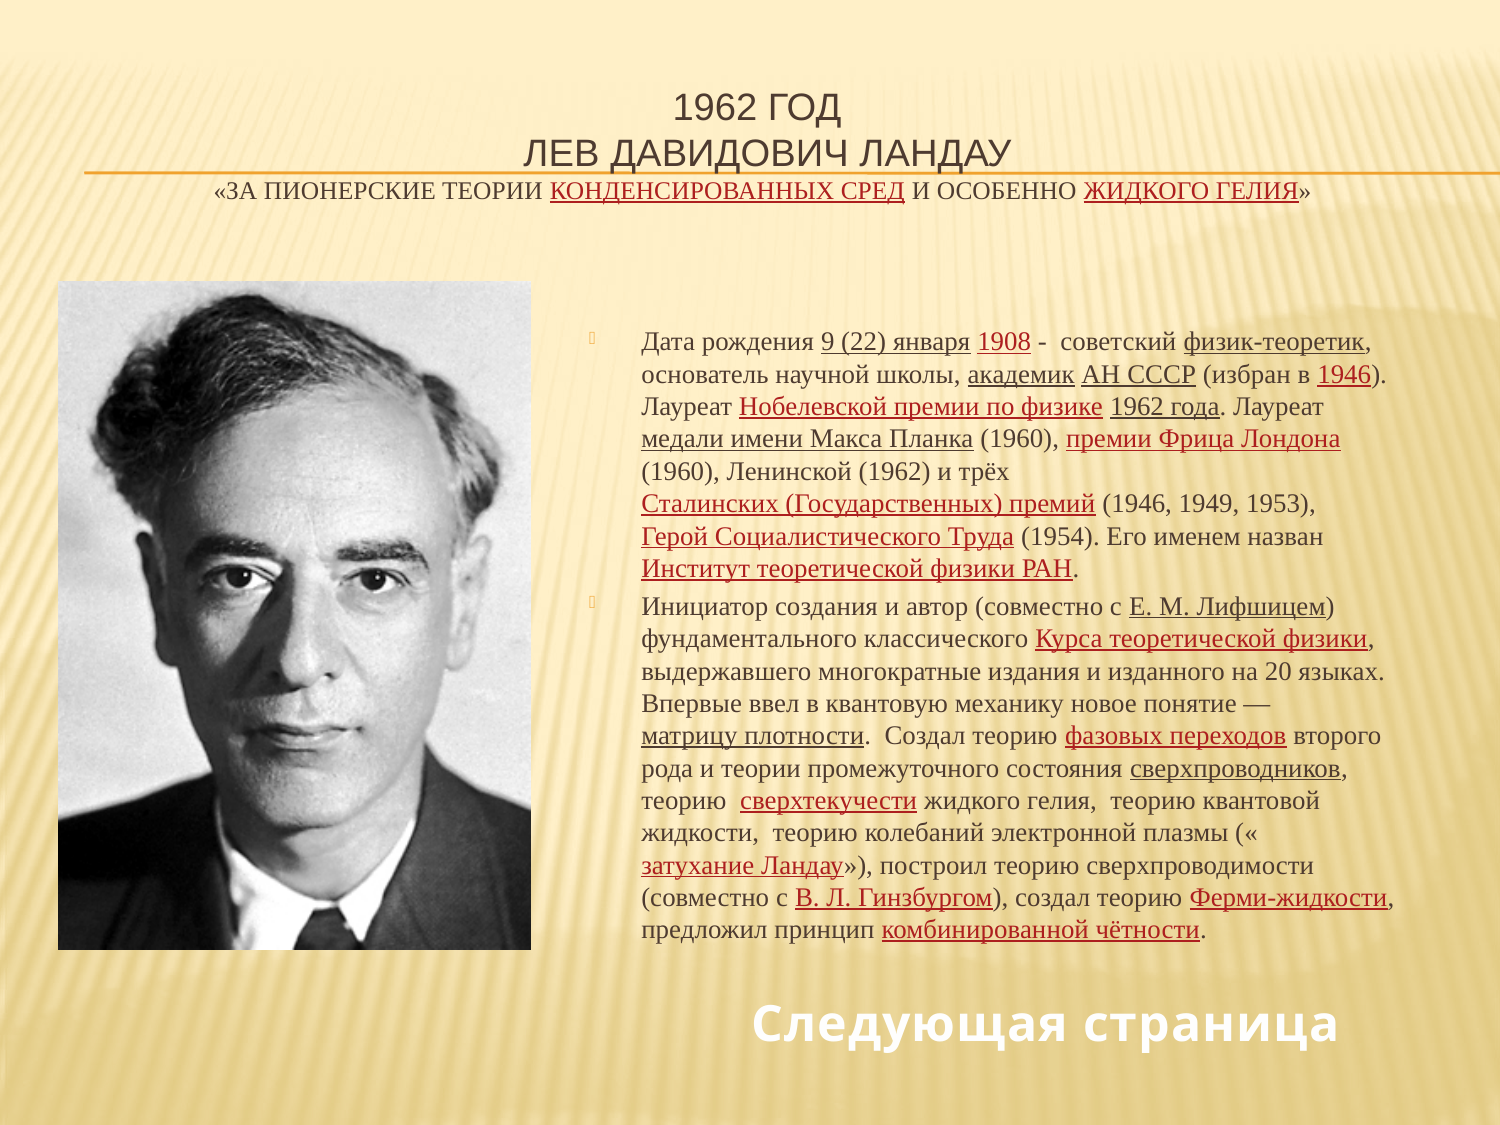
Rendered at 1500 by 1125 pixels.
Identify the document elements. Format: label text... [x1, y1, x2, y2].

text_box Следующая страница [736, 984, 1355, 1060]
picture [58, 280, 532, 950]
list Дата рождения 9 (22) января 1908 - советский физик-теоретик, основатель научной школы, академик АН СССР (избран в 1946). Лауреат Нобелевской премии по физике 1962 года. Лауреат медали имени Макса Планка (1960), премии Фрица Лондона (1960), Ленинской (1962) и трёх Сталинских (Государственных) премий (1946, 1949, 1953), Герой Социалистического Труда (1954). Его именем назван Институт теоретической физики РАН. Инициатор создания и автор (совместно с Е. М. Лифшицем) фундаментального классического Курса теоретической физики, выдержавшего многократные издания и изданного на 20 языках. Впервые ввел в квантовую механику новое понятие — матрицу плотности. Создал теорию фазовых переходов второго рода и теории промежуточного состояния сверхпроводников, теорию сверхтекучести жидкого гелия, теорию квантовой жидкости, теорию колебаний электронной плазмы («затухание Ландау»), построил теорию сверхпроводимости (совместно с В. Л. Гинзбургом), создал теорию Ферми-жидкости, предложил принцип комбинированной чётности. [573, 316, 1426, 985]
title 1962 год Лев Давидович Ландау «за пионерские теории конденсированных сред и особенно жидкого гелия» [50, 75, 1475, 213]
